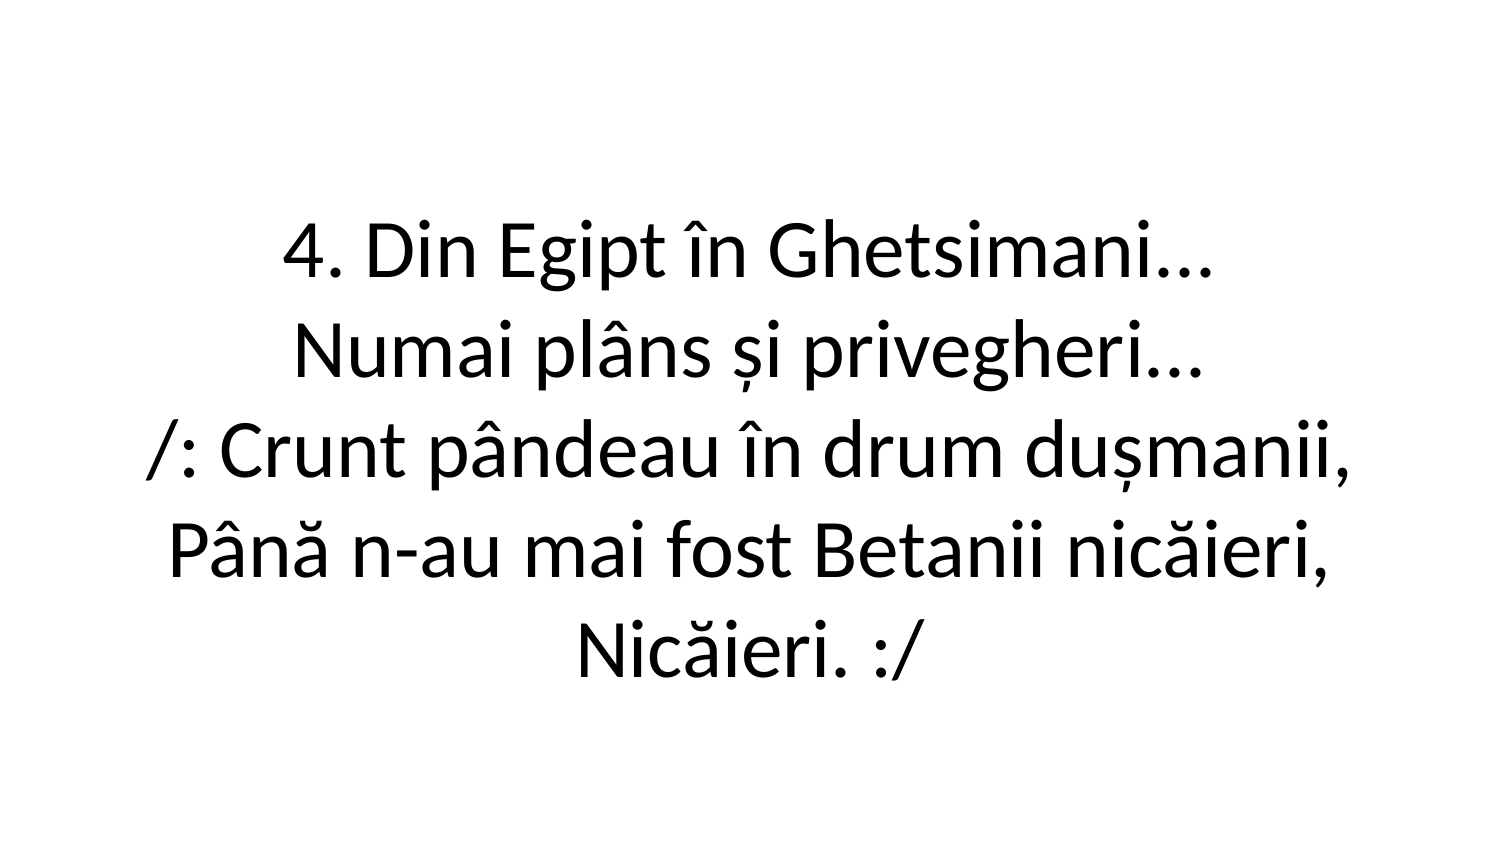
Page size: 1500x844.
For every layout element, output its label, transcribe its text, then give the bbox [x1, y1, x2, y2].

text_box 4. Din Egipt în Ghetsimani... Numai plâns și privegheri... /: Crunt pândeau în drum dușmanii, Până n-au mai fost Betanii nicăieri, Nicăieri. :/ [131, 142, 1369, 702]
